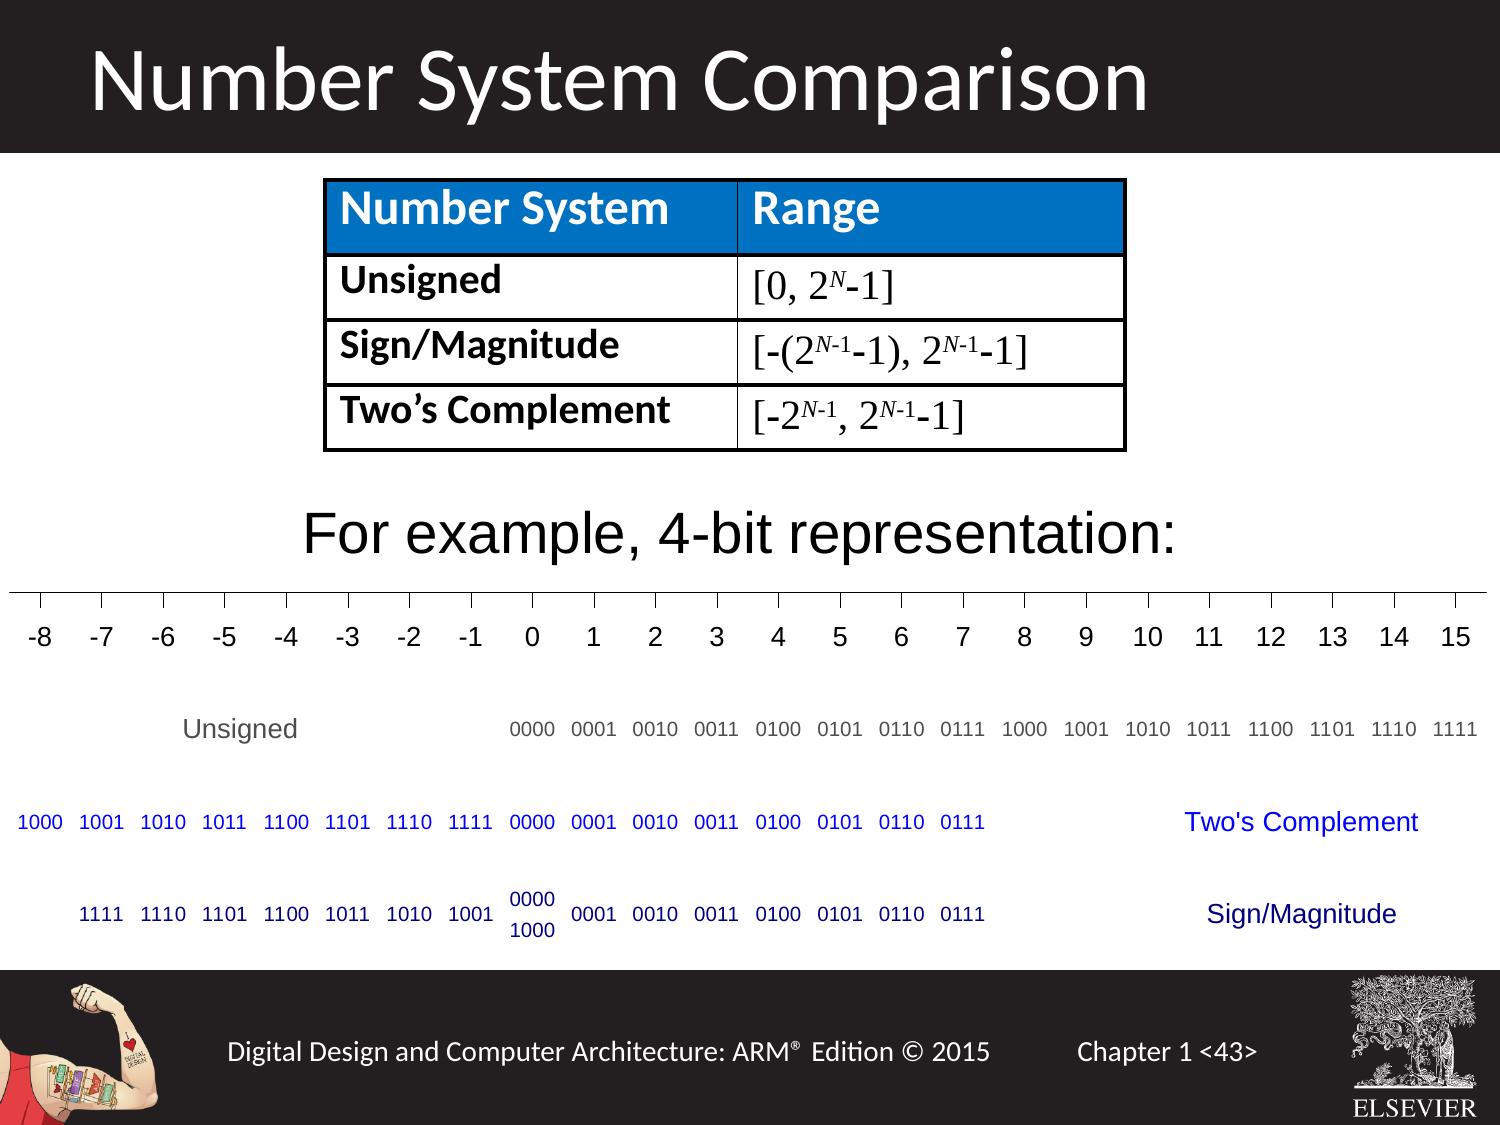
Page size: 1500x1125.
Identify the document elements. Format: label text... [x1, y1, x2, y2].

text_box Number System Comparison [75, 11, 1375, 136]
picture [0, 979, 163, 1125]
text_box [87, 174, 1413, 585]
picture [1350, 974, 1477, 1117]
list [0, 587, 1500, 950]
text_box [87, 958, 1413, 1025]
text_box For example, 4-bit representation: [287, 487, 1313, 573]
